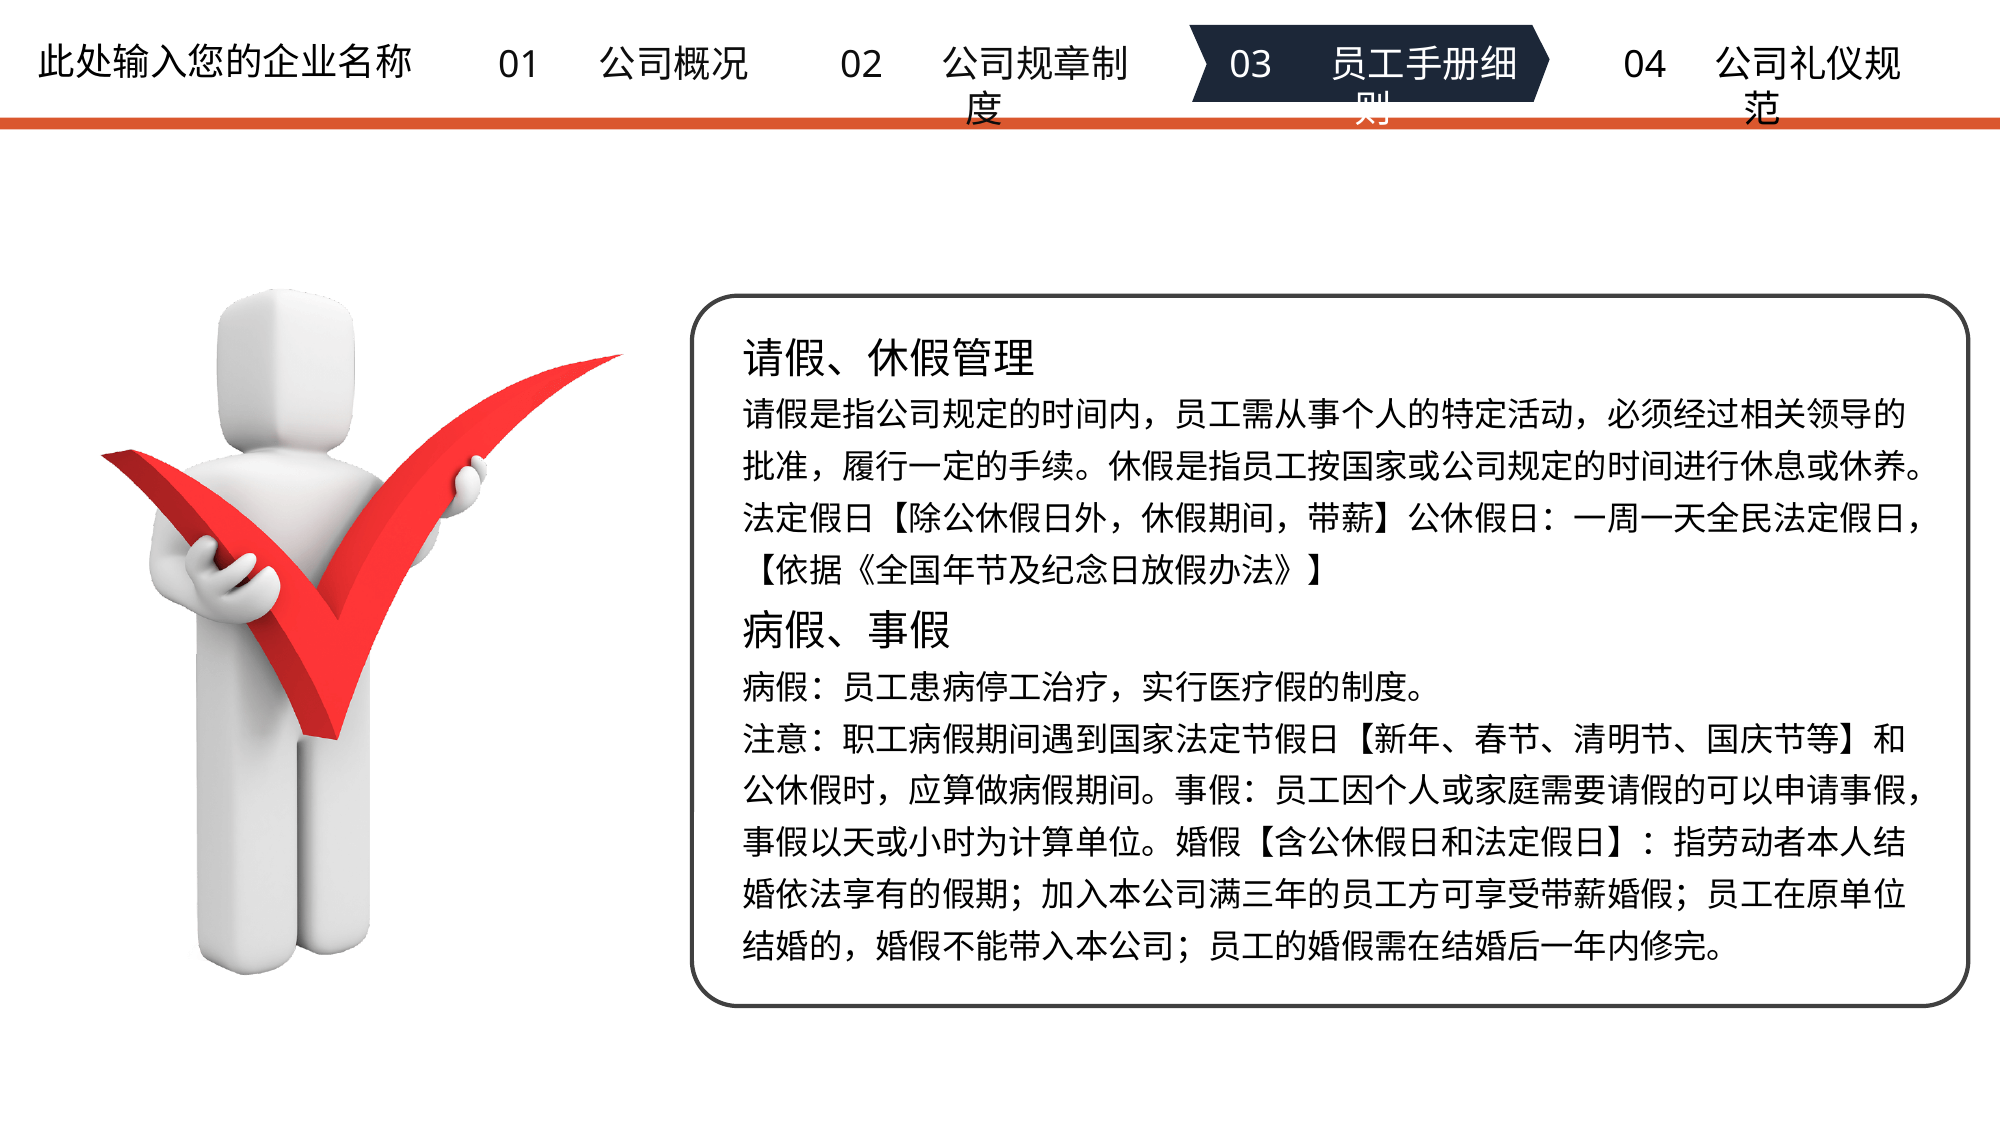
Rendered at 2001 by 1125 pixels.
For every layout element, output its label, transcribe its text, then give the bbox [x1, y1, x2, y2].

text_box [1190, 68, 1204, 103]
text_box 04 公司礼仪规范 [1593, 32, 1932, 138]
text_box 03 员工手册细则 [1204, 32, 1543, 138]
text_box [1154, 117, 1204, 130]
text_box 此处输入您的企业名称 [17, 30, 432, 91]
text_box 01 公司概况 [482, 32, 765, 93]
text_box [1932, 117, 2000, 130]
text_box 请假、休假管理 请假是指公司规定的时间内，员工需从事个人的特定活动，必须经过相关领导的批准，履行一定的手续。休假是指员工按国家或公司规定的时间进行休息或休养。 法定假日【除公休假日外，休假期间，带薪】公休假日：一周一天全民法定假日，【依据《全国年节及纪念日放假办法》】 病假、事假 病假：员工患病停工治疗，实行医疗假的制度。 注意：职工病假期间遇到国家法定节假日【新年、春节、清明节、国庆节等】和公休假时，应算做病假期间。事假：员工因个人或家庭需要请假的可以申请事假，事假以天或小时为计算单位。婚假【含公休假日和法定假日】：指劳动者本人结婚依法享有的假期；加入本公司满三年的员工方可享受带薪婚假；员工在原单位结婚的，婚假不能带入本公司；员工的婚假需在结婚后一年内修完。 [727, 309, 1936, 973]
text_box [1543, 117, 1593, 130]
text_box [1187, 23, 1537, 61]
picture [71, 264, 644, 1006]
text_box [0, 117, 815, 130]
text_box 02 公司规章制度 [815, 32, 1154, 138]
text_box [691, 295, 1969, 1007]
text_box [1543, 43, 1551, 80]
